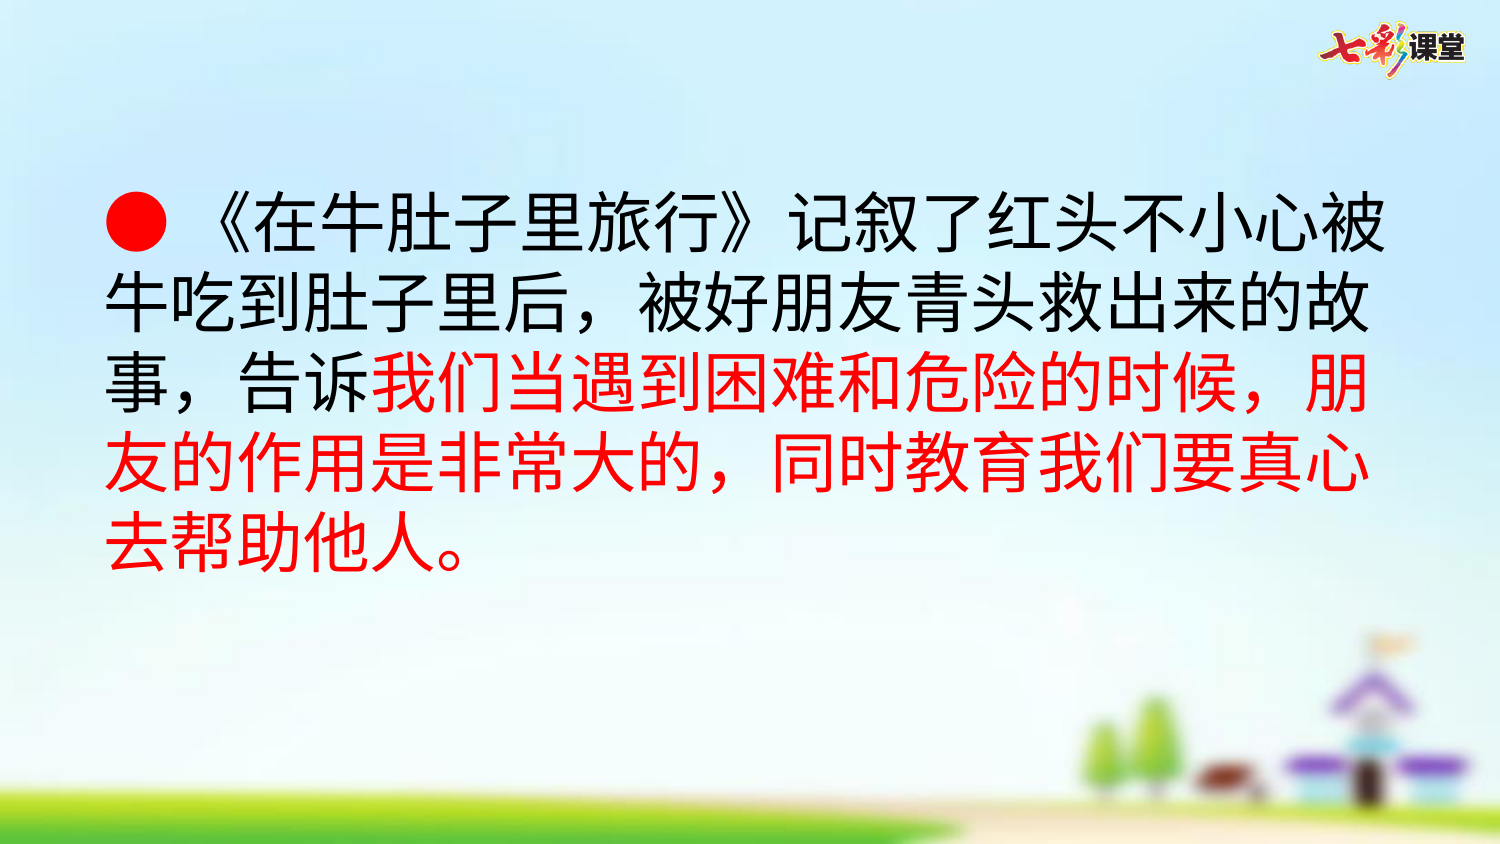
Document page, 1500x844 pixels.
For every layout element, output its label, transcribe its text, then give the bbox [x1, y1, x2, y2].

text_box ●《在牛肚子里旅行》记叙了红头不小心被牛吃到肚子里后，被好朋友青头救出来的故事，告诉我们当遇到困难和危险的时候，朋友的作用是非常大的，同时教育我们要真心去帮助他人。 [88, 173, 1412, 589]
picture [0, 0, 1500, 844]
